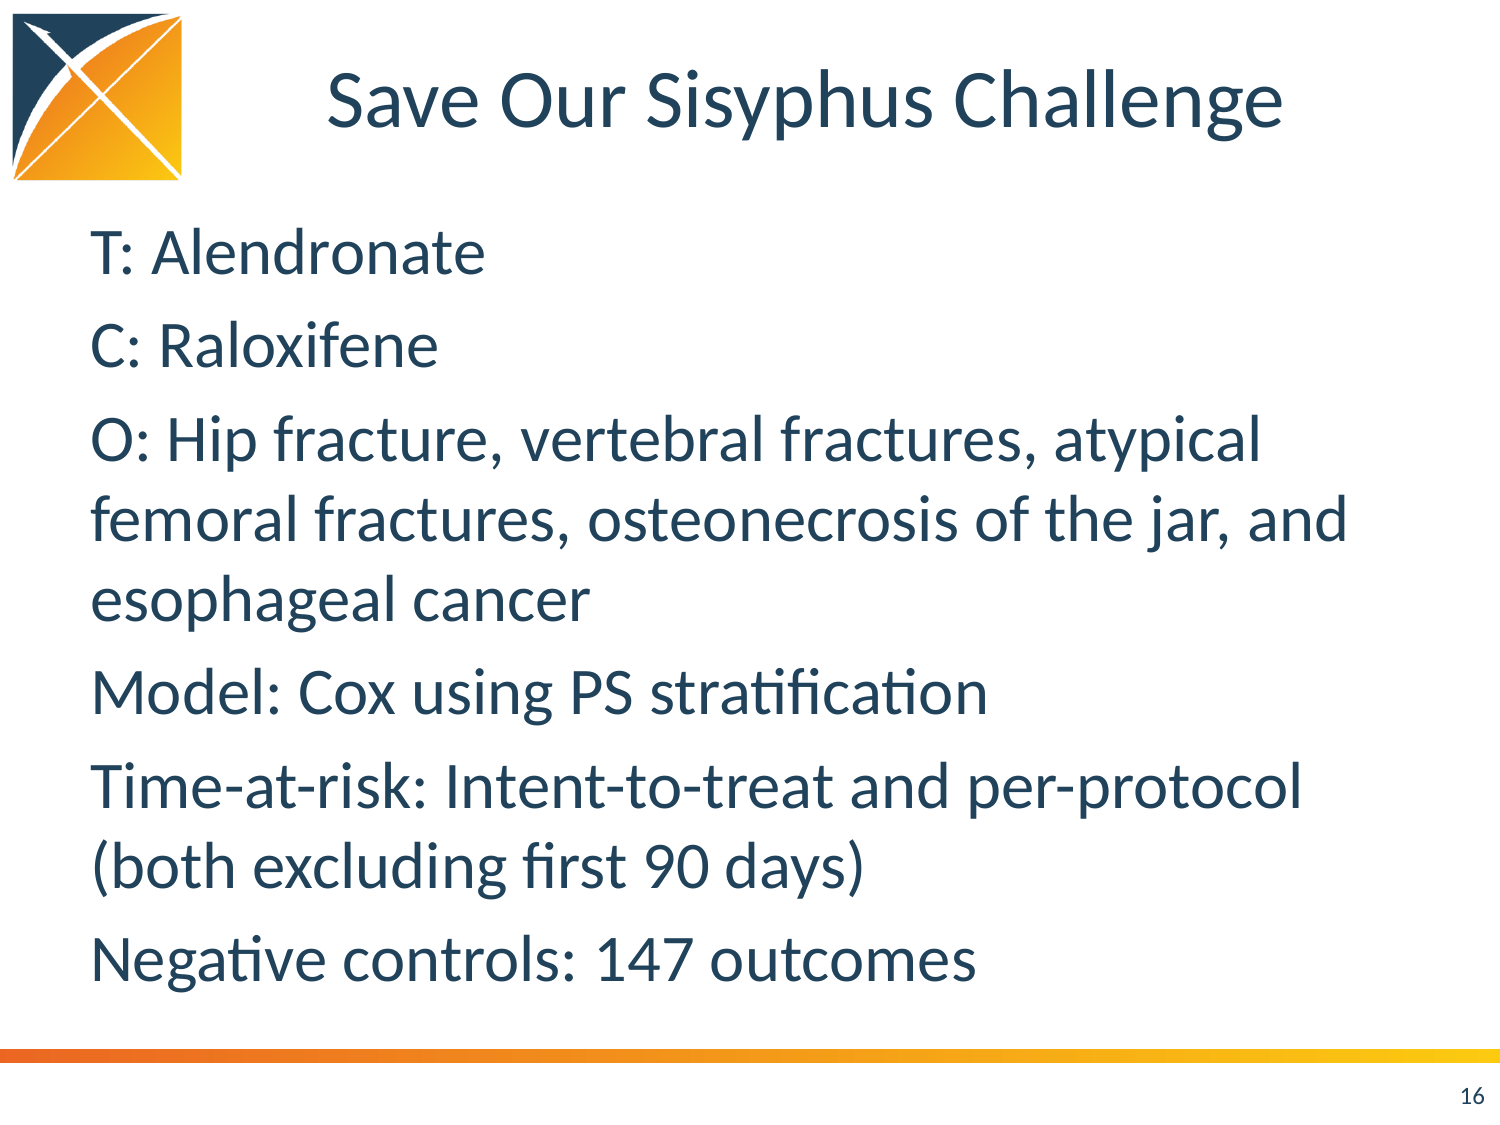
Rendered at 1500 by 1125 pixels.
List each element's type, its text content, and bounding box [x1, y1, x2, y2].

title Save Our Sisyphus Challenge [187, 24, 1425, 163]
picture [0, 0, 206, 200]
slide_number 16 [1149, 1065, 1500, 1125]
list T: Alendronate C: Raloxifene O: Hip fracture, vertebral fractures, atypical femoral fractures, osteonecrosis of the jar, and esophageal cancer Model: Cox using PS stratification Time-at-risk: Intent-to-treat and per-protocol (both excluding first 90 days) Negative controls: 147 outcomes [75, 200, 1425, 1005]
